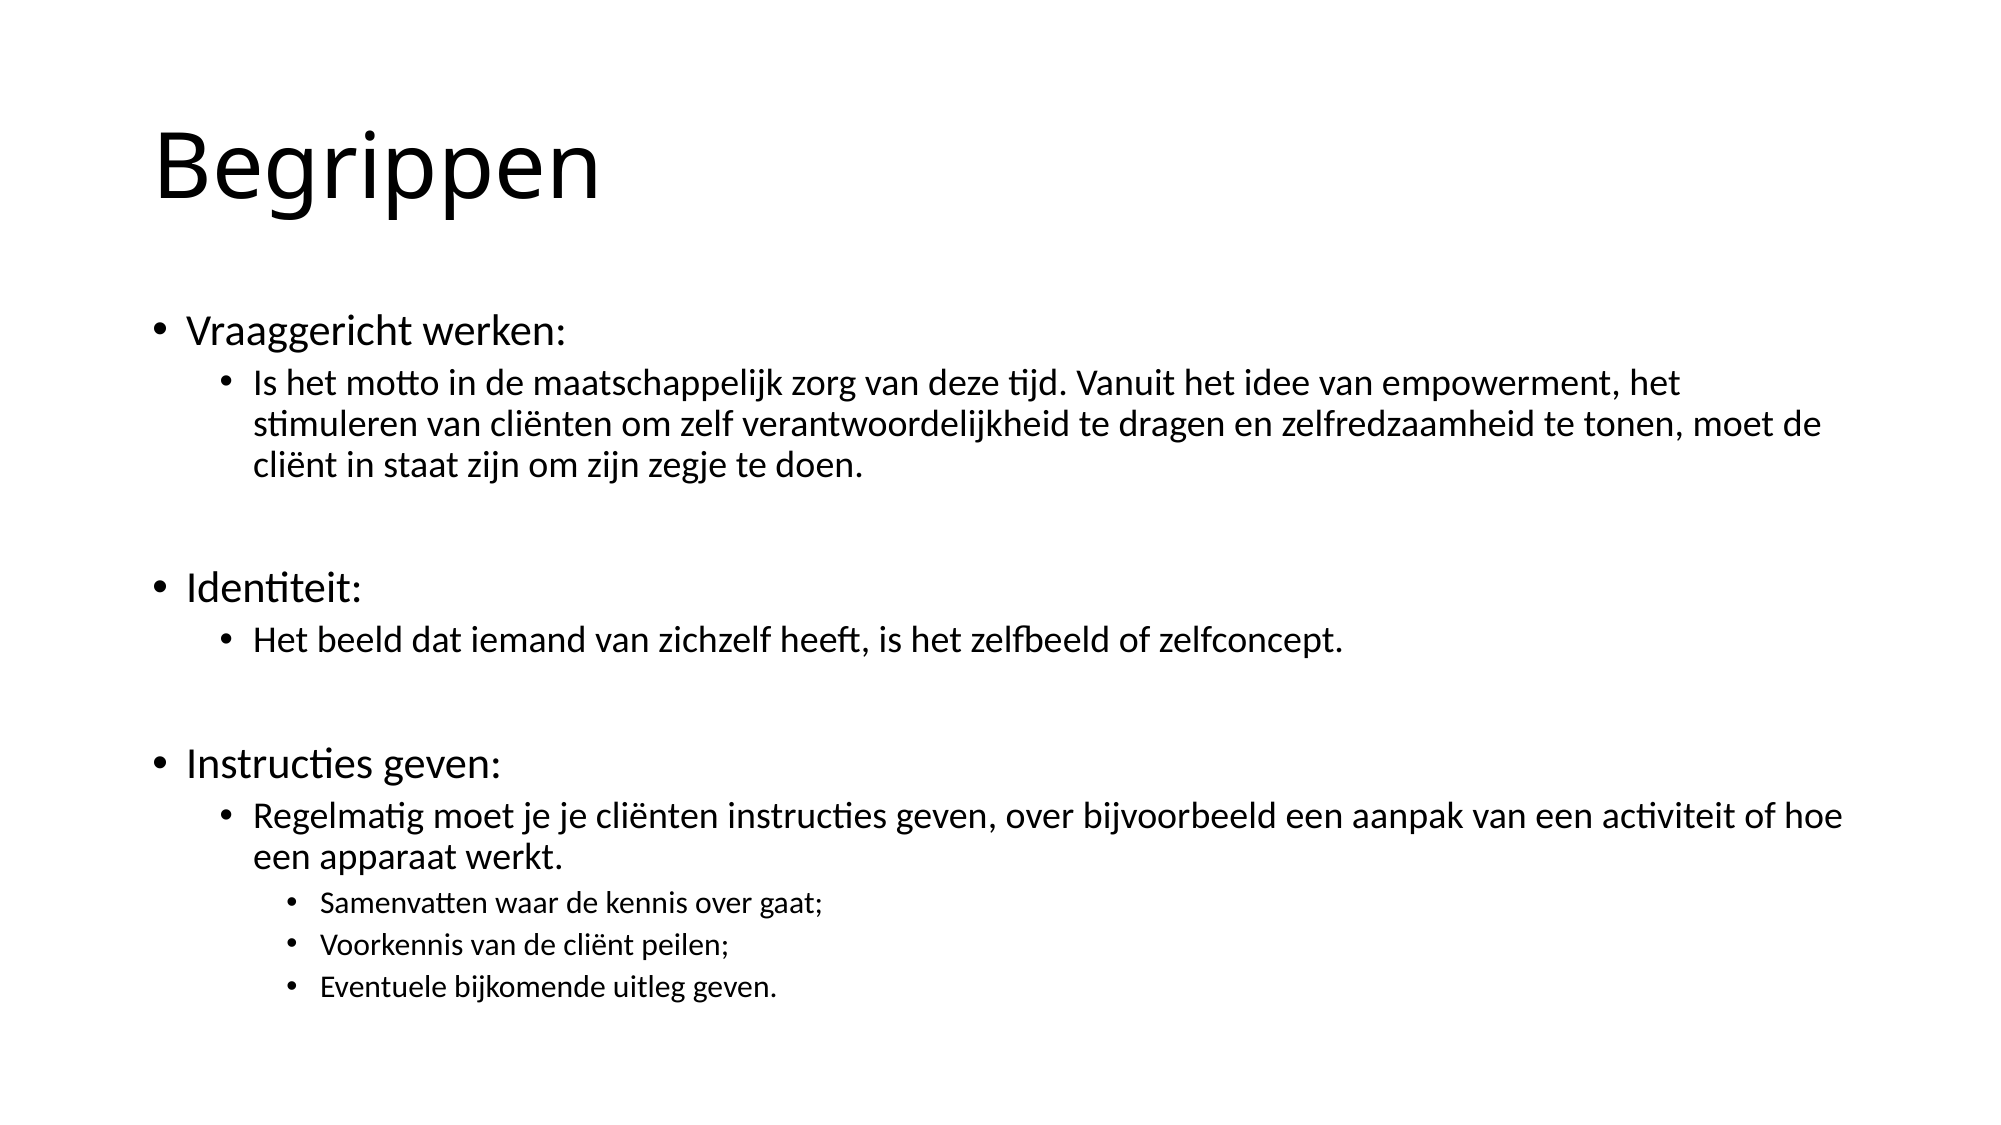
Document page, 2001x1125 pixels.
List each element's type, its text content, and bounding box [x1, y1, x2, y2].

list Vraaggericht werken: Is het motto in de maatschappelijk zorg van deze tijd. Vanuit het idee van empowerment, het stimuleren van cliënten om zelf verantwoordelijkheid te dragen en zelfredzaamheid te tonen, moet de cliënt in staat zijn om zijn zegje te doen. Identiteit: Het beeld dat iemand van zichzelf heeft, is het zelfbeeld of zelfconcept. Instructies geven: Regelmatig moet je je cliënten instructies geven, over bijvoorbeeld een aanpak van een activiteit of hoe een apparaat werkt. Samenvatten waar de kennis over gaat; Voorkennis van de cliënt peilen; Eventuele bijkomende uitleg geven. [137, 299, 1863, 1014]
title Begrippen [137, 59, 1863, 278]
